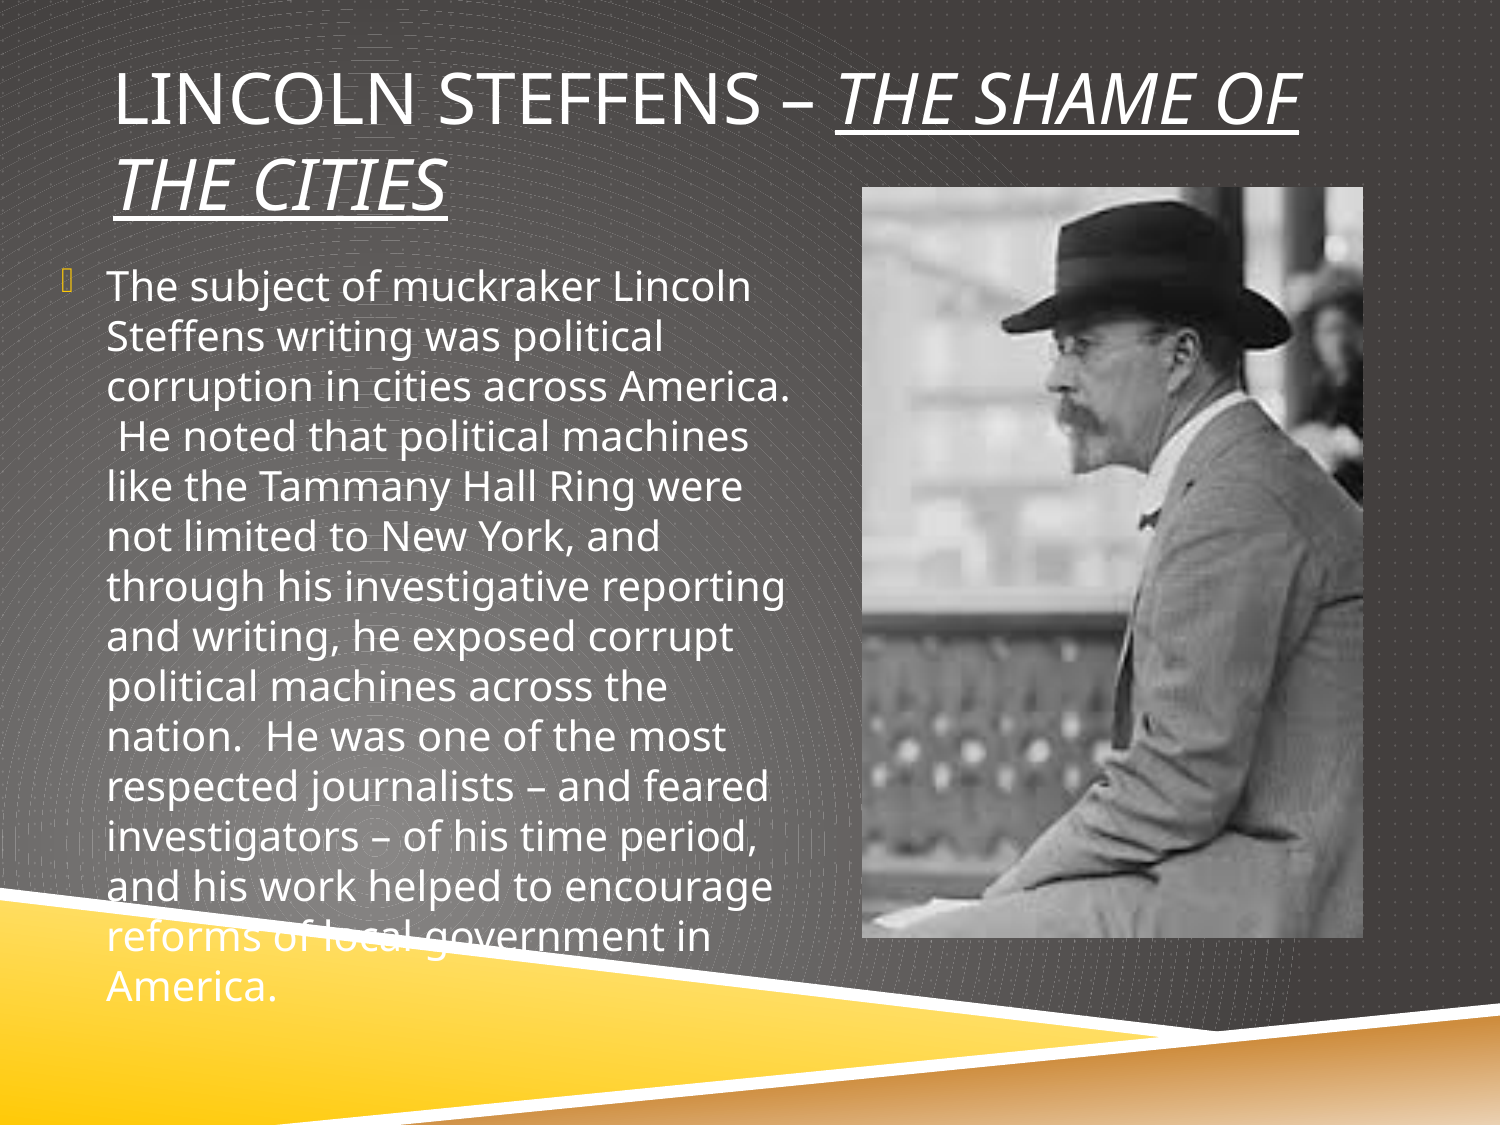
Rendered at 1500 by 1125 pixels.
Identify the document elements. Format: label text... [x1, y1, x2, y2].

list The subject of muckraker Lincoln Steffens writing was political corruption in cities across America. He noted that political machines like the Tammany Hall Ring were not limited to New York, and through his investigative reporting and writing, he exposed corrupt political machines across the nation. He was one of the most respected journalists – and feared investigators – of his time period, and his work helped to encourage reforms of local government in America. [50, 251, 800, 888]
title Lincoln Steffens – The Shame of the cities [112, 45, 1388, 233]
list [862, 187, 1363, 938]
